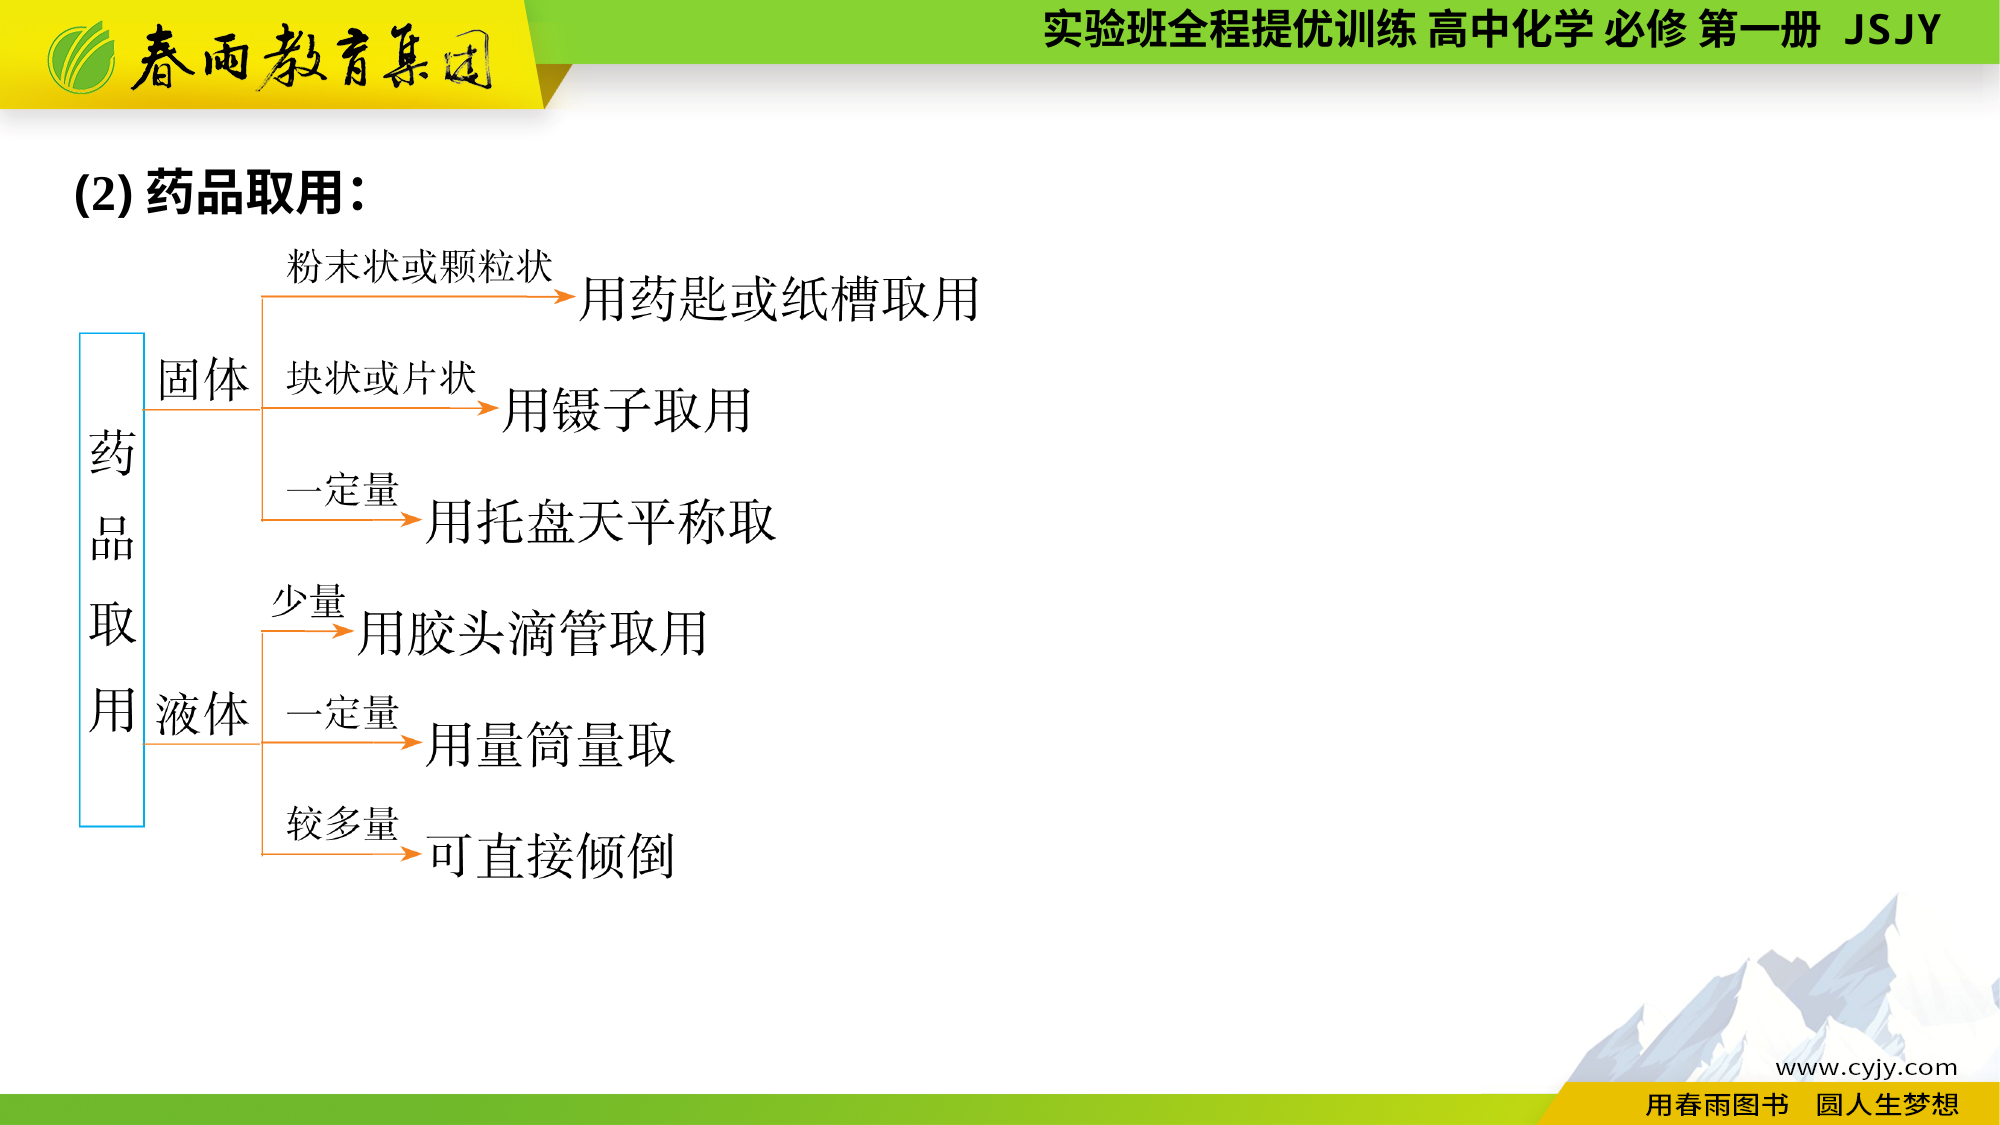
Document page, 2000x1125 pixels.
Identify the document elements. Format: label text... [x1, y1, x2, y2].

list (2)药品取用： [59, 122, 1944, 217]
picture [0, 0, 2000, 1125]
